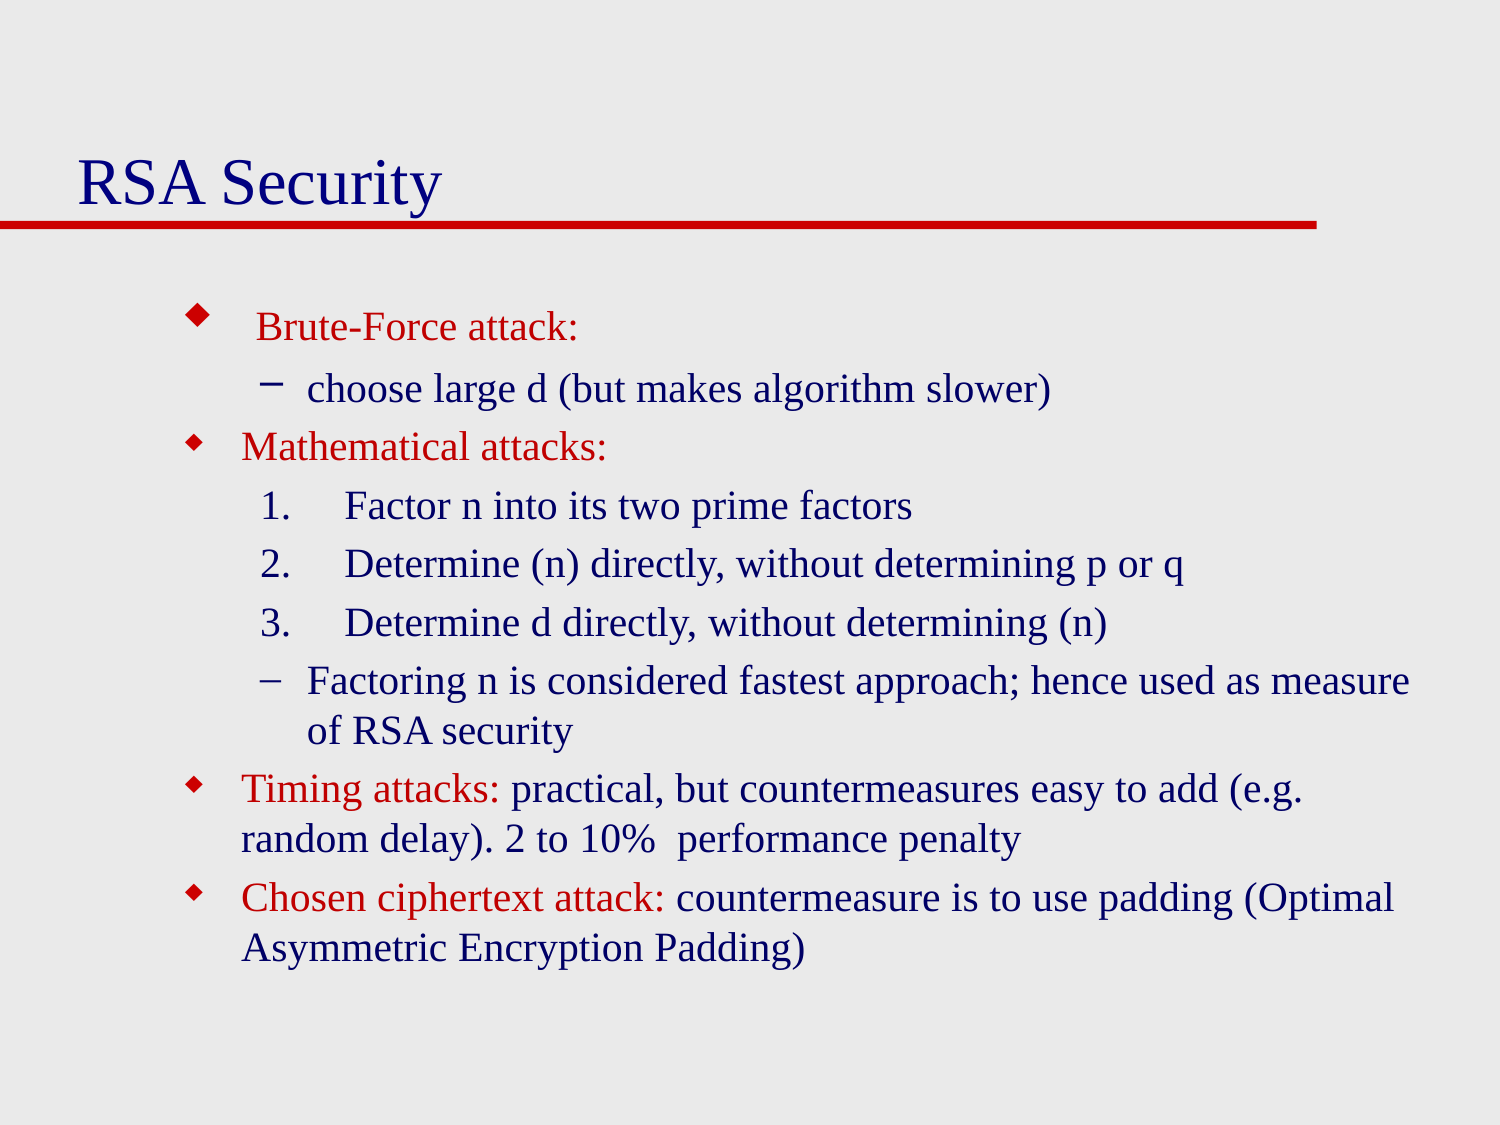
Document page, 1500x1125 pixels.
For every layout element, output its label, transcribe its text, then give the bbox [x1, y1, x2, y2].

list Brute-Force attack: choose large d (but makes algorithm slower) Mathematical attacks: Factor n into its two prime factors Determine (n) directly, without determining p or q Determine d directly, without determining (n) Factoring n is considered fastest approach; hence used as measure of RSA security Timing attacks: practical, but countermeasures easy to add (e.g. random delay). 2 to 10% performance penalty Chosen ciphertext attack: countermeasure is to use padding (Optimal Asymmetric Encryption Padding) [169, 274, 1438, 951]
title RSA Security [62, 43, 1338, 226]
